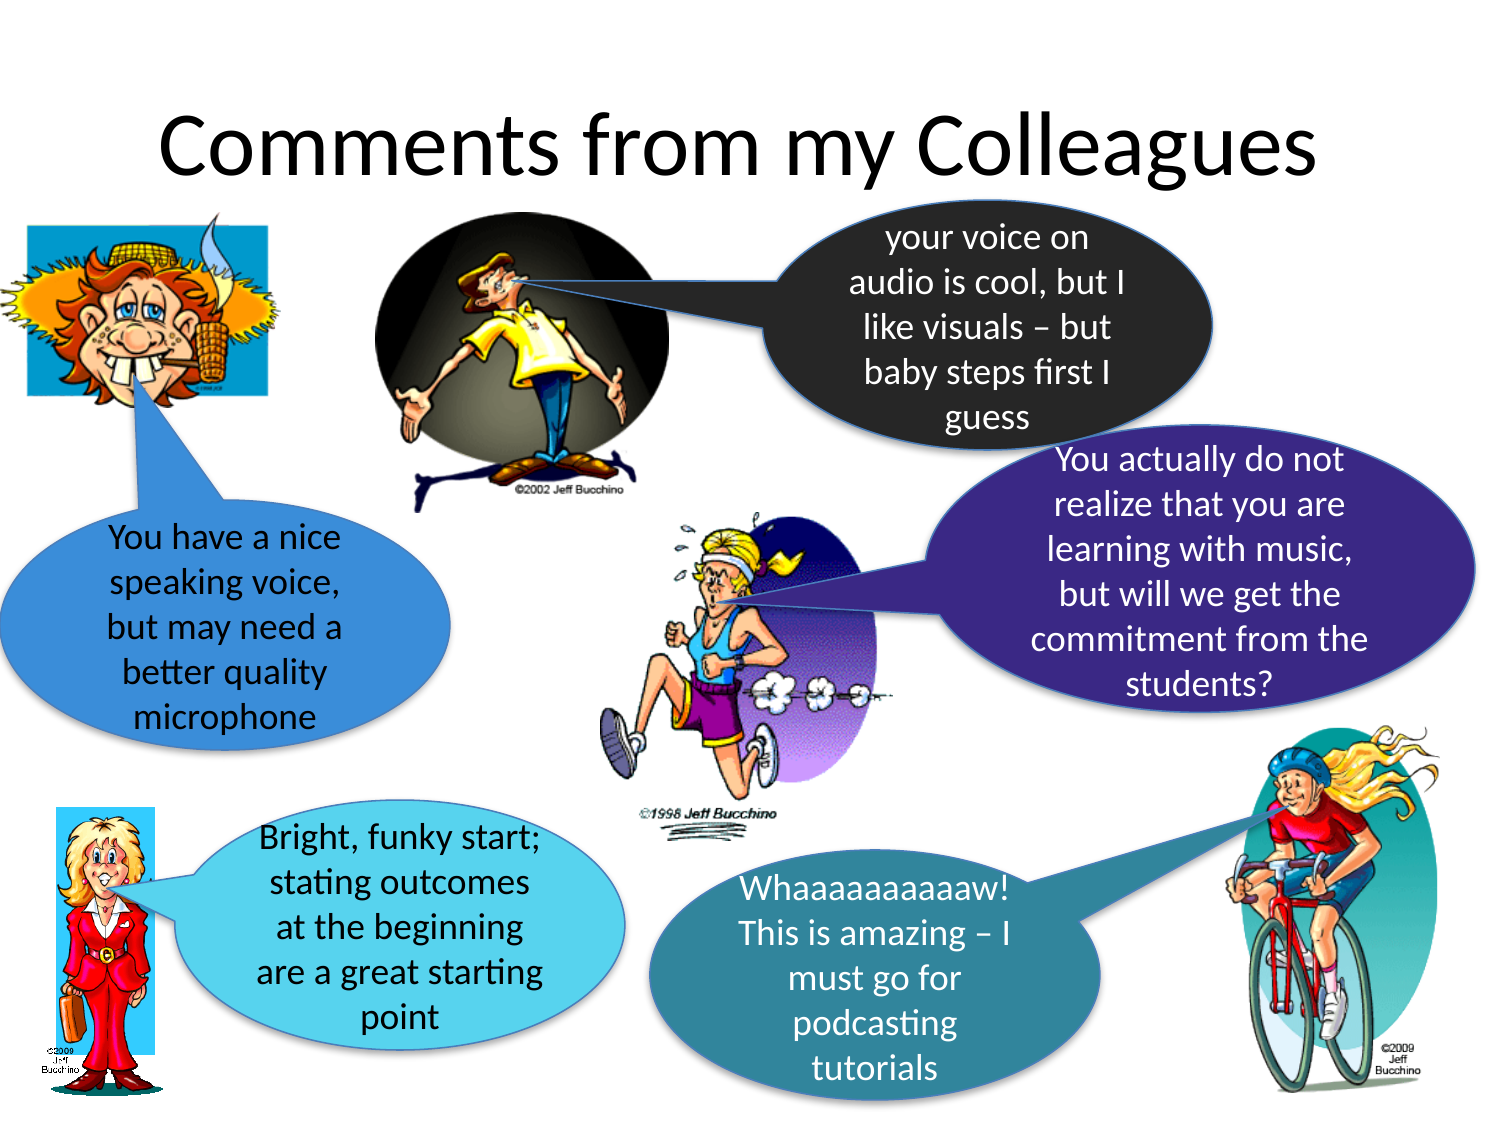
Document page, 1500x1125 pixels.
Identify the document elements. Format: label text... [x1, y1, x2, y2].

picture [37, 799, 176, 1099]
picture [374, 212, 893, 841]
picture [1224, 724, 1441, 1093]
picture [0, 212, 282, 408]
text_box Whaaaaaaaaaaw! This is amazing – I must go for podcasting tutorials [649, 825, 1219, 1101]
text_box your voice on audio is cool, but I like visuals – but baby steps first I guess [673, 199, 1214, 451]
title Comments from my Colleagues [75, 45, 1425, 233]
text_box Bright, funky start; stating outcomes at the beginning are a great starting point [179, 799, 626, 1051]
text_box You have a nice speaking voice, but may need a better quality microphone [0, 416, 451, 751]
text_box You actually do not realize that you are learning with music, but will we get the commitment from the students? [896, 424, 1476, 714]
